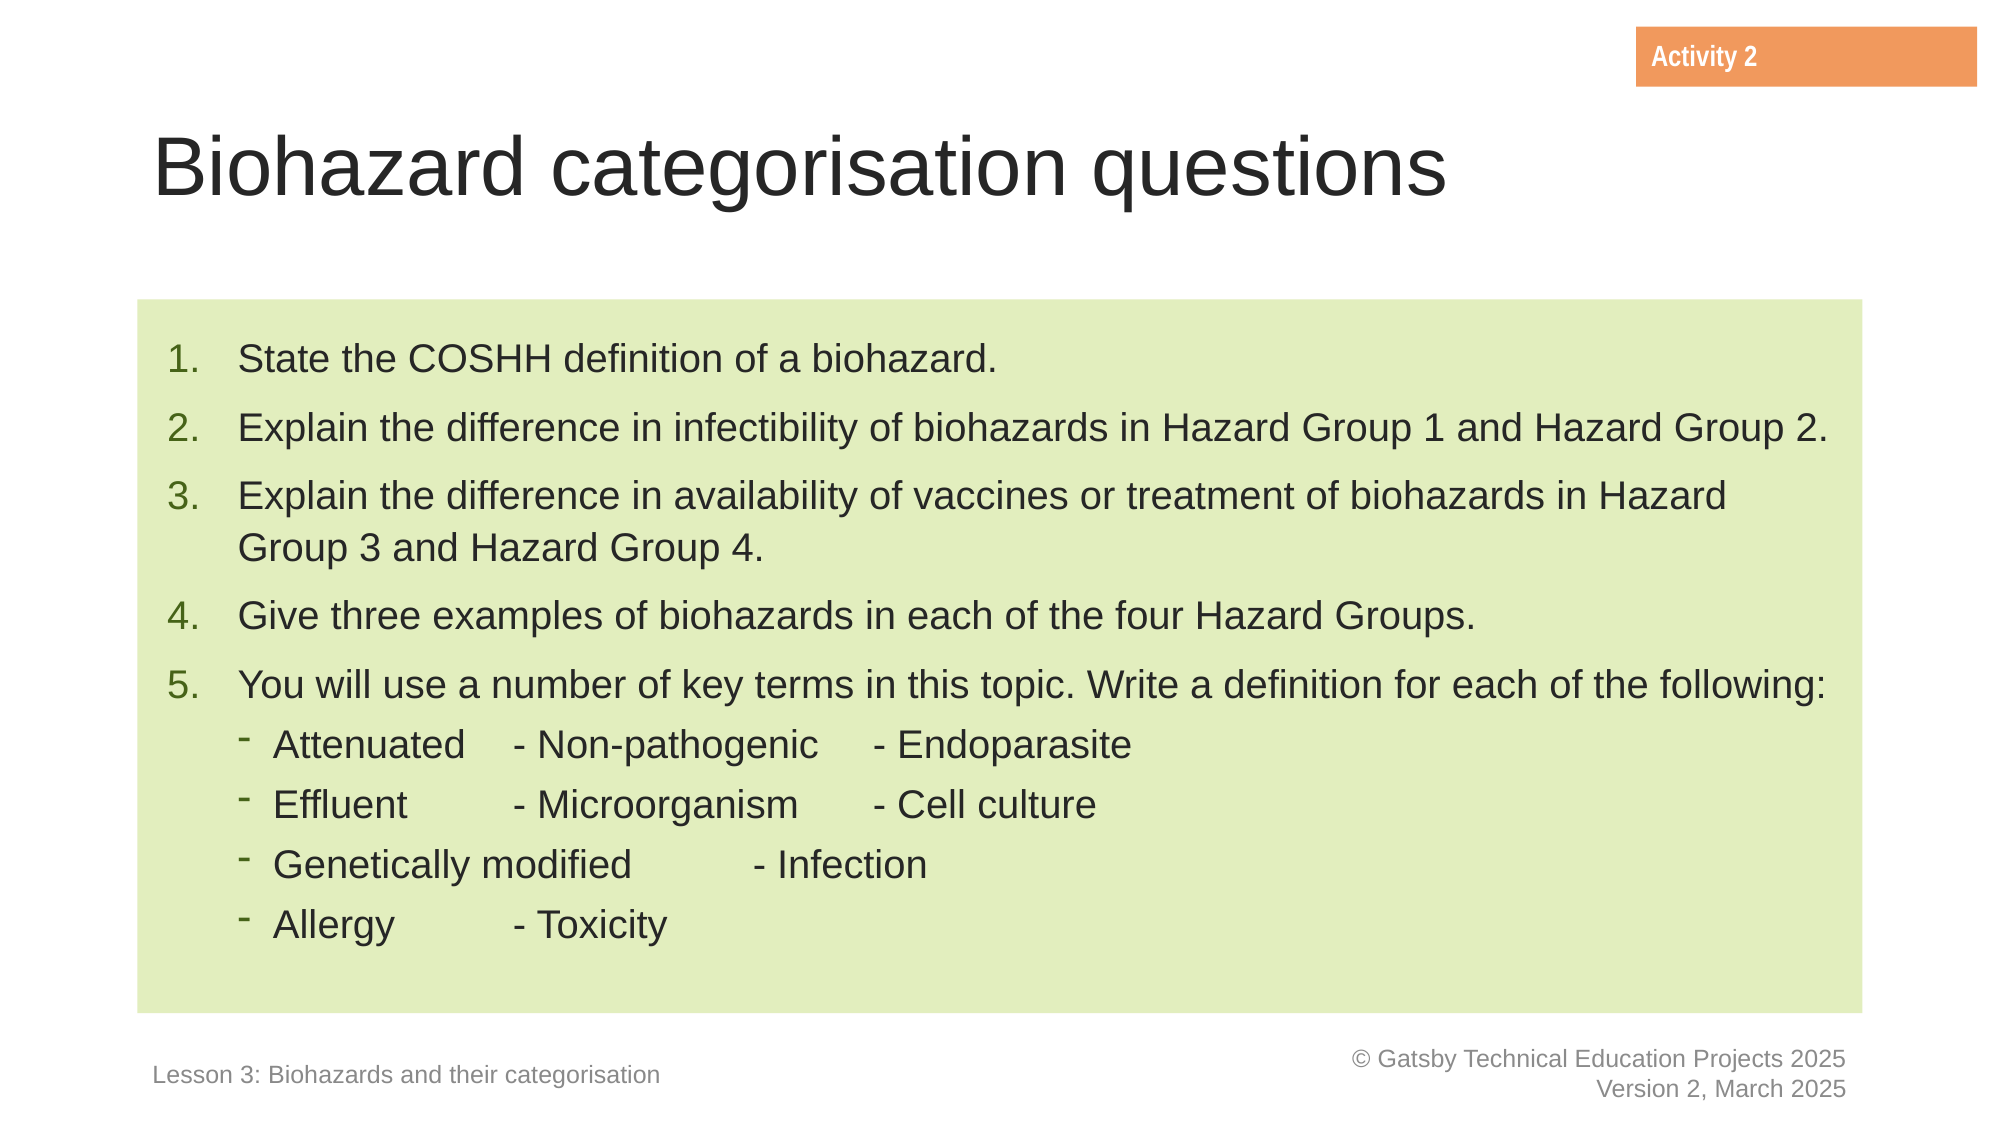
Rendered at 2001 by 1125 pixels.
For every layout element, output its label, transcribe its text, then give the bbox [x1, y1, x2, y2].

title Biohazard categorisation questions [137, 59, 1863, 278]
list State the COSHH definition of a biohazard. Explain the difference in infectibility of biohazards in Hazard Group 1 and Hazard Group 2. Explain the difference in availability of vaccines or treatment of biohazards in Hazard Group 3 and Hazard Group 4. Give three examples of biohazards in each of the four Hazard Groups. You will use a number of key terms in this topic. Write a definition for each of the following: Attenuated - Non-pathogenic - Endoparasite Effluent - Microorganism - Cell culture Genetically modified - Infection Allergy - Toxicity [137, 299, 1863, 1014]
list Activity 2 [1636, 26, 1978, 87]
list Lesson 3: Biohazards and their categorisation [137, 1042, 829, 1103]
